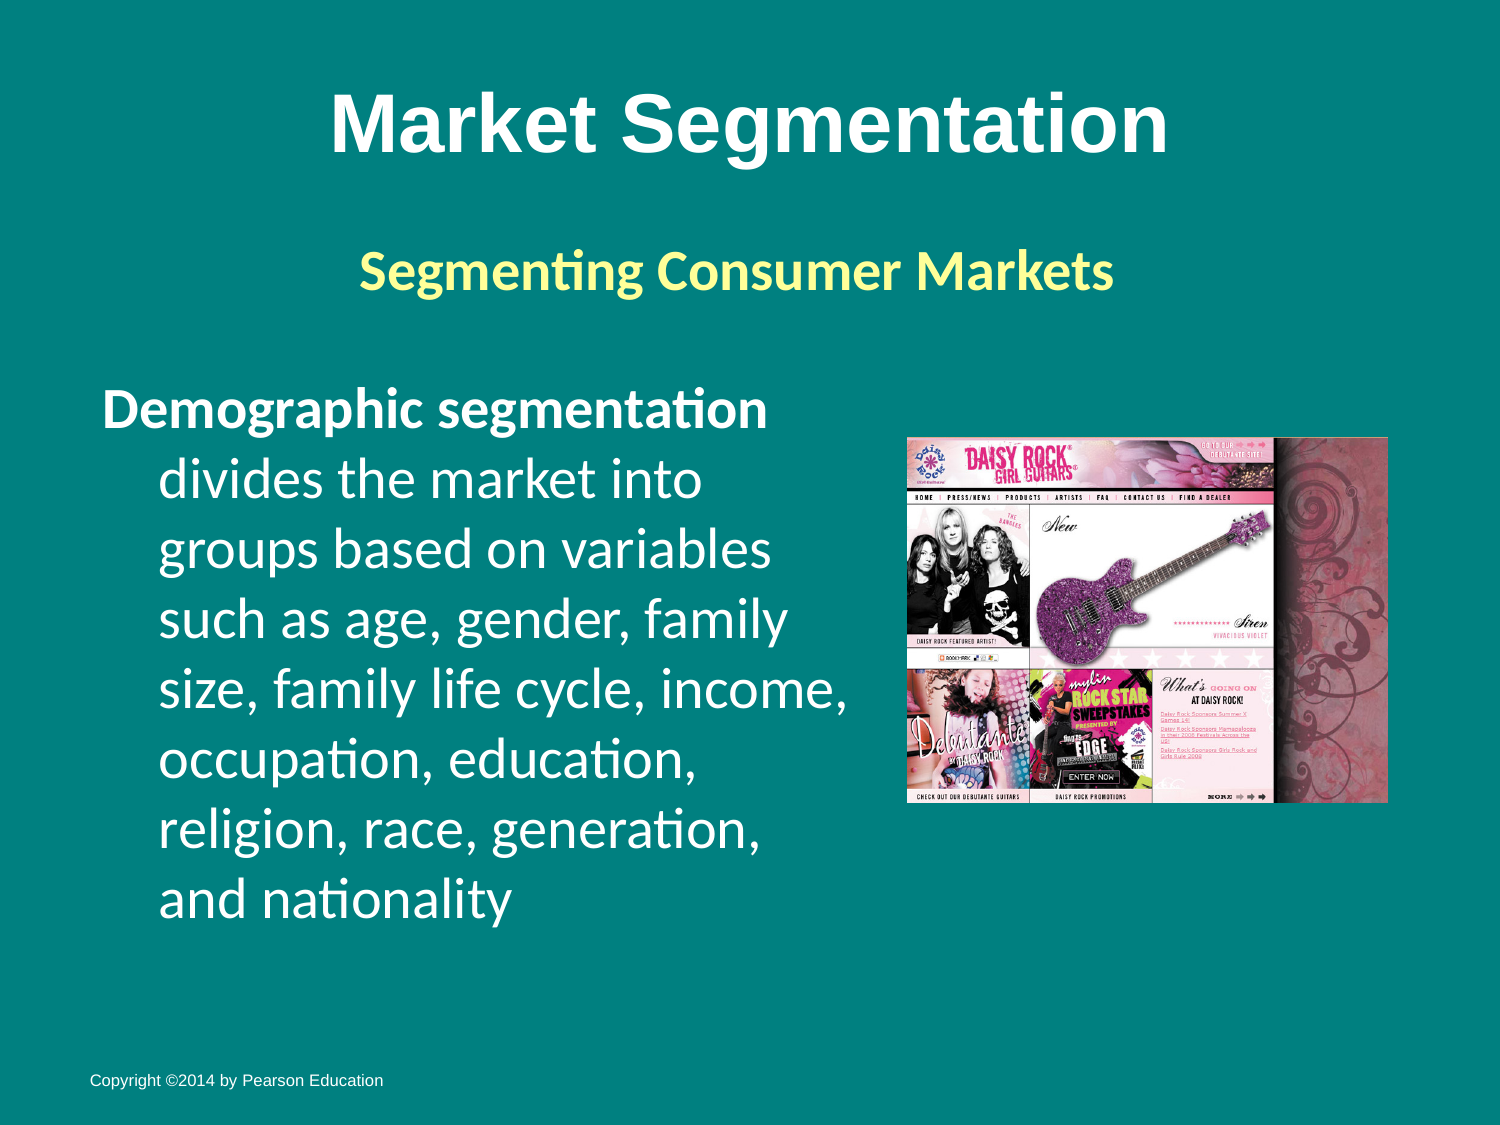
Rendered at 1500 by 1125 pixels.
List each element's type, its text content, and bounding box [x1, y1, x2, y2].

picture [906, 437, 1388, 803]
title Market Segmentation [112, 37, 1388, 226]
list Segmenting Consumer Markets [149, 224, 1326, 288]
text_box Copyright ©2014 by Pearson Education [74, 1062, 825, 1098]
list Demographic segmentation divides the market into groups based on variables such as age, gender, family size, family life cycle, income, occupation, education, religion, race, generation, and nationality [87, 362, 876, 1038]
